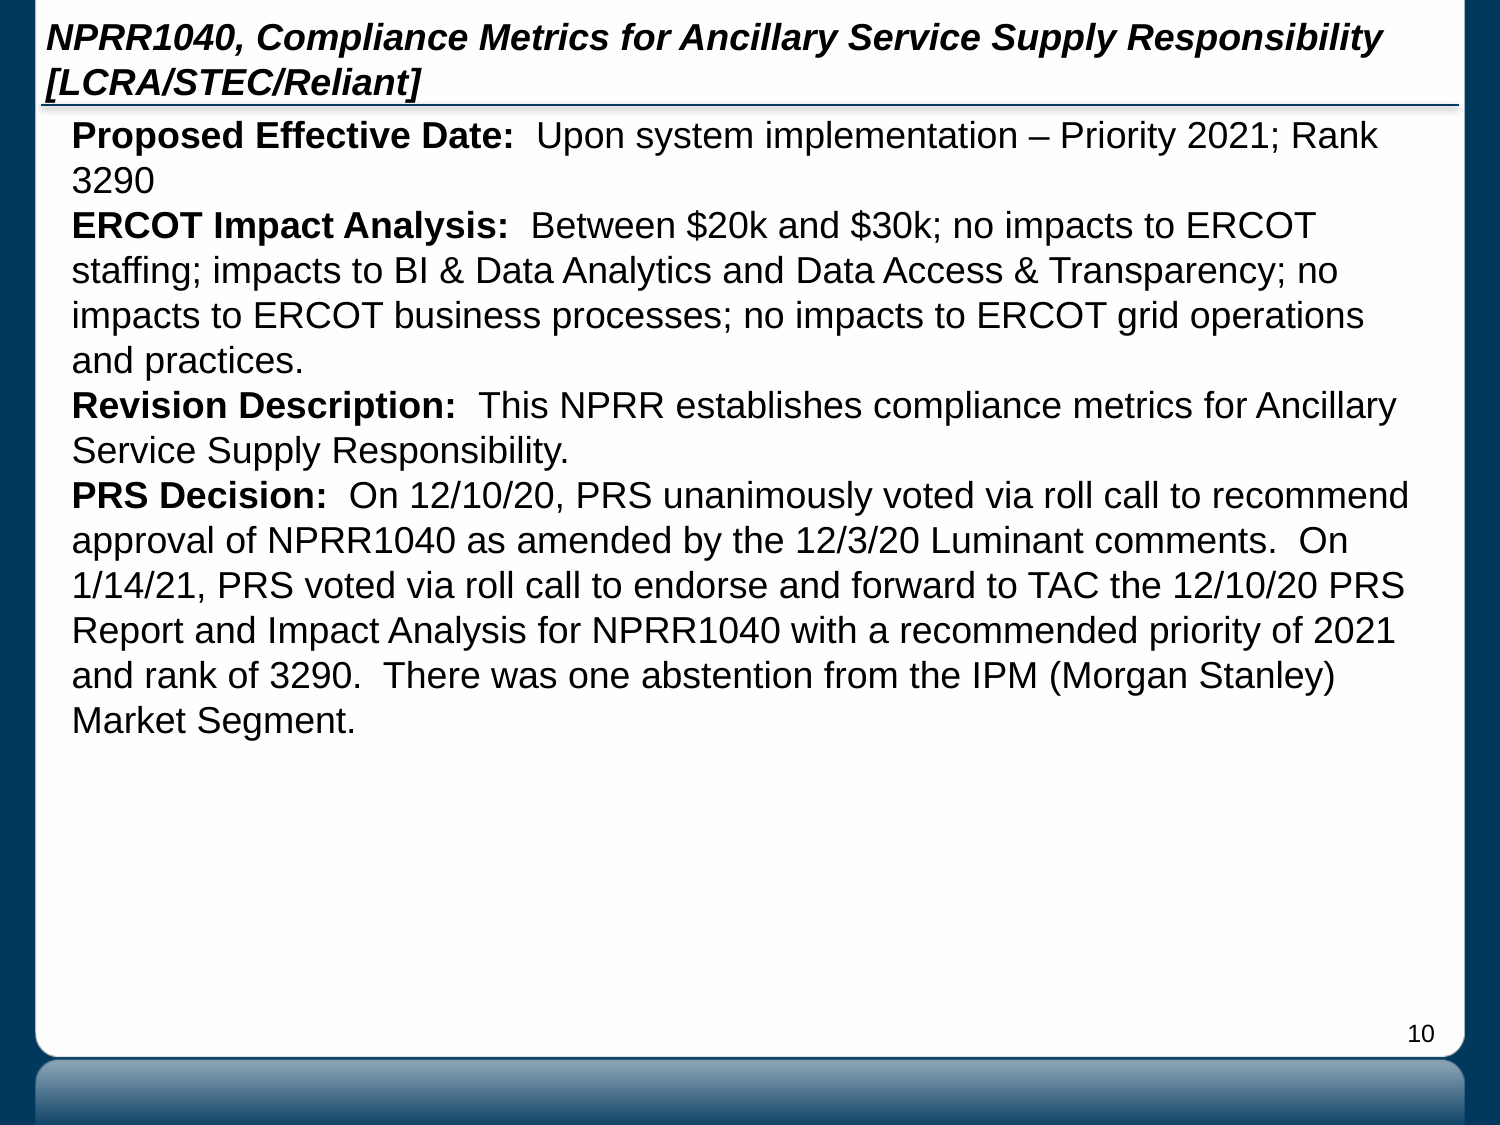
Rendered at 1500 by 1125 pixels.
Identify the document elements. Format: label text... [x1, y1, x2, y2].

picture [35, 0, 1465, 1125]
title NPRR1040, Compliance Metrics for Ancillary Service Supply Responsibility [LCRA/STEC/Reliant] [31, 20, 1464, 97]
text_box Proposed Effective Date: Upon system implementation – Priority 2021; Rank 3290 ERCOT Impact Analysis: Between $20k and $30k; no impacts to ERCOT staffing; impacts to BI & Data Analytics and Data Access & Transparency; no impacts to ERCOT business processes; no impacts to ERCOT grid operations and practices. Revision Description: This NPRR establishes compliance metrics for Ancillary Service Supply Responsibility. PRS Decision: On 12/10/20, PRS unanimously voted via roll call to recommend approval of NPRR1040 as amended by the 12/3/20 Luminant comments. On 1/14/21, PRS voted via roll call to endorse and forward to TAC the 12/10/20 PRS Report and Impact Analysis for NPRR1040 with a recommended priority of 2021 and rank of 3290. There was one abstention from the IPM (Morgan Stanley) Market Segment. [56, 103, 1448, 794]
